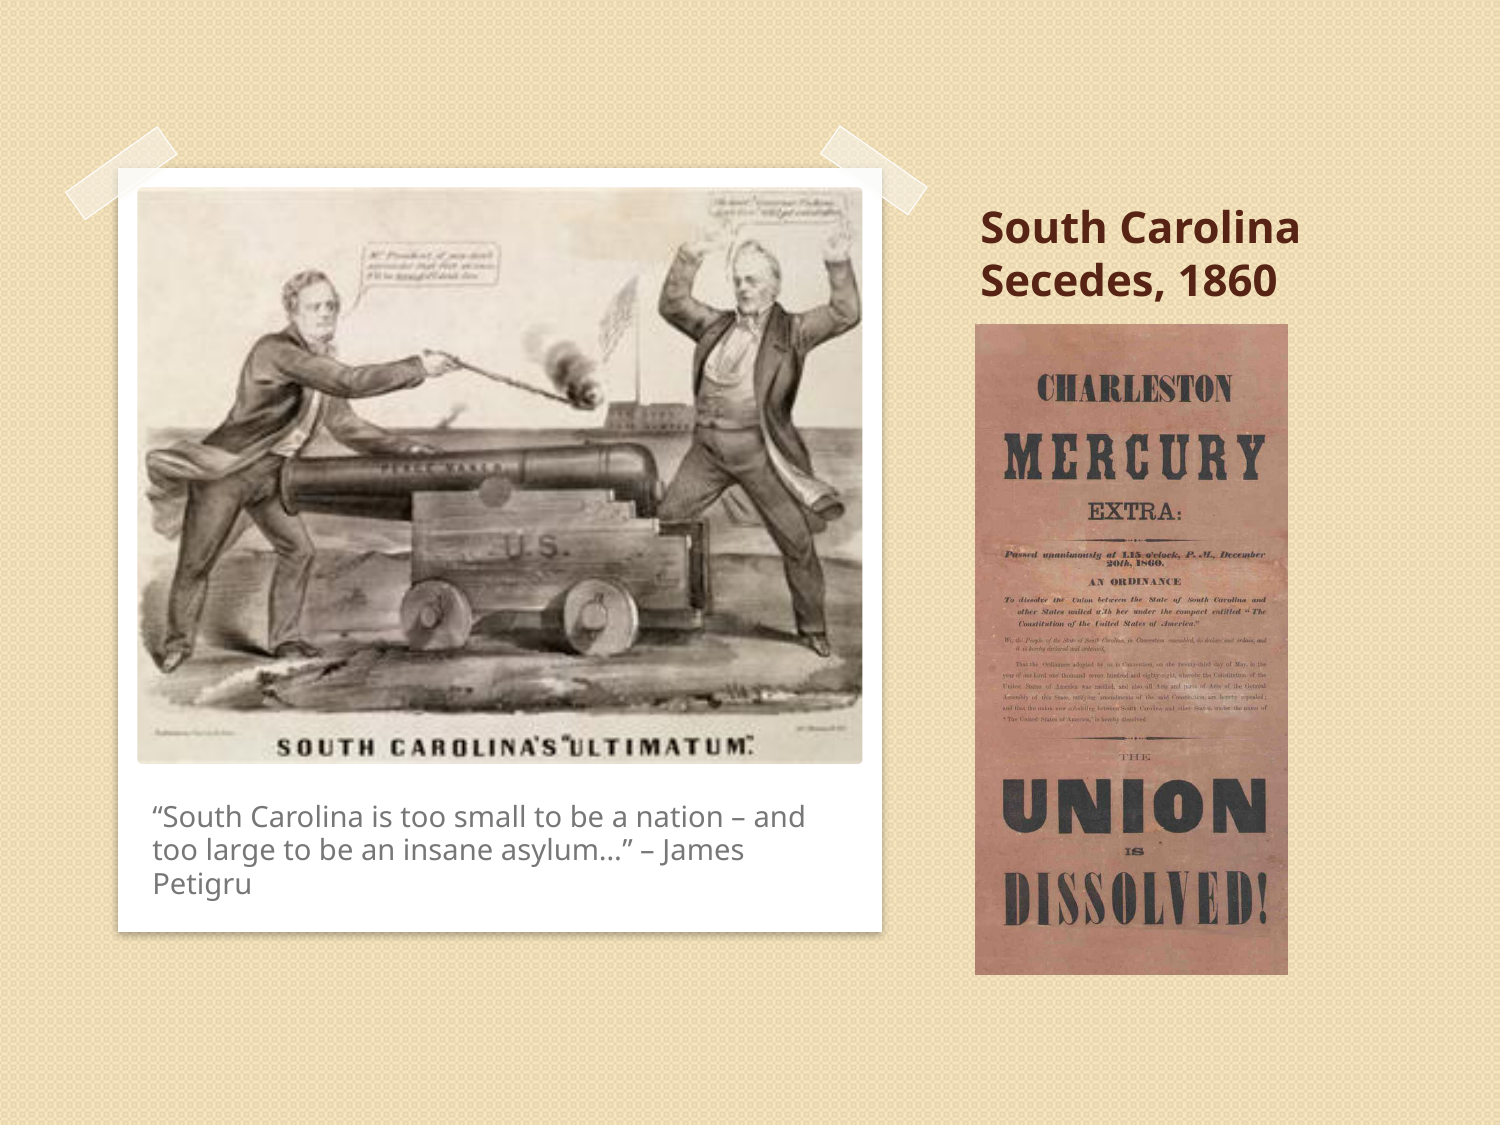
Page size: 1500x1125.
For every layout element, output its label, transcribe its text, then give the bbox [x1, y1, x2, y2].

list “South Carolina is too small to be a nation – and too large to be an insane asylum…” – James Petigru [137, 787, 863, 913]
title South Carolina Secedes, 1860 [965, 174, 1416, 313]
picture [974, 324, 1289, 976]
picture [137, 187, 863, 765]
